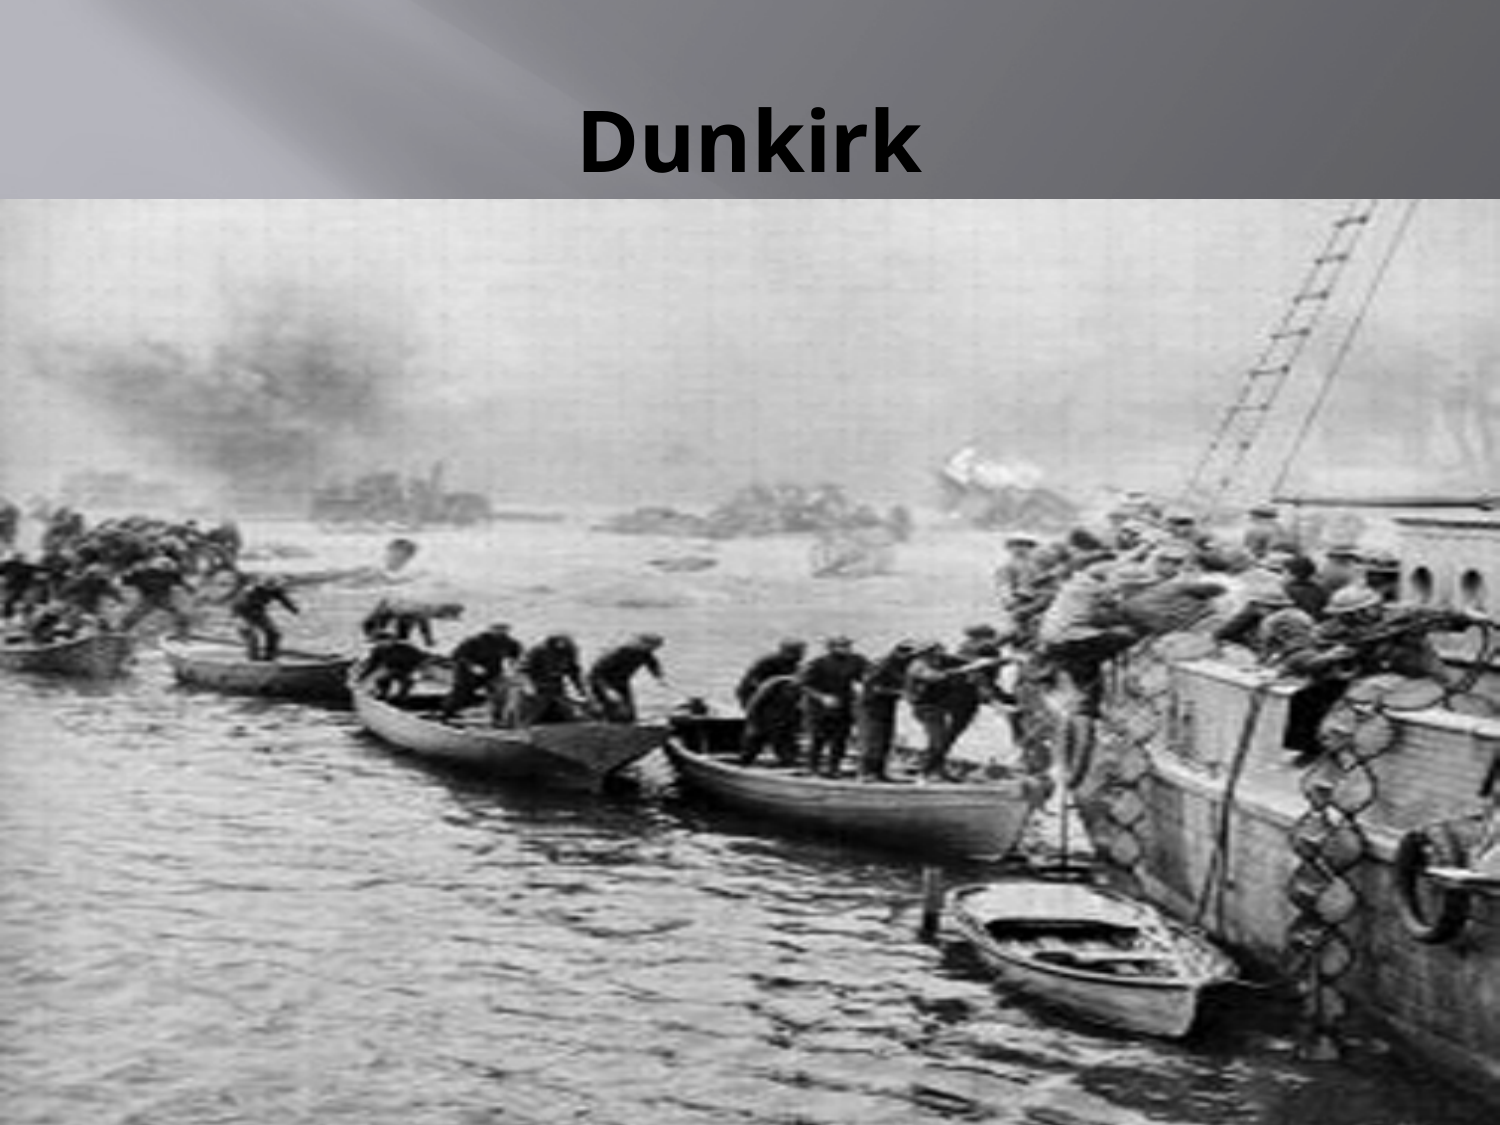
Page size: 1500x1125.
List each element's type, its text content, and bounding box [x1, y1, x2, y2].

title Dunkirk [75, 45, 1425, 199]
picture [0, 199, 1500, 1125]
